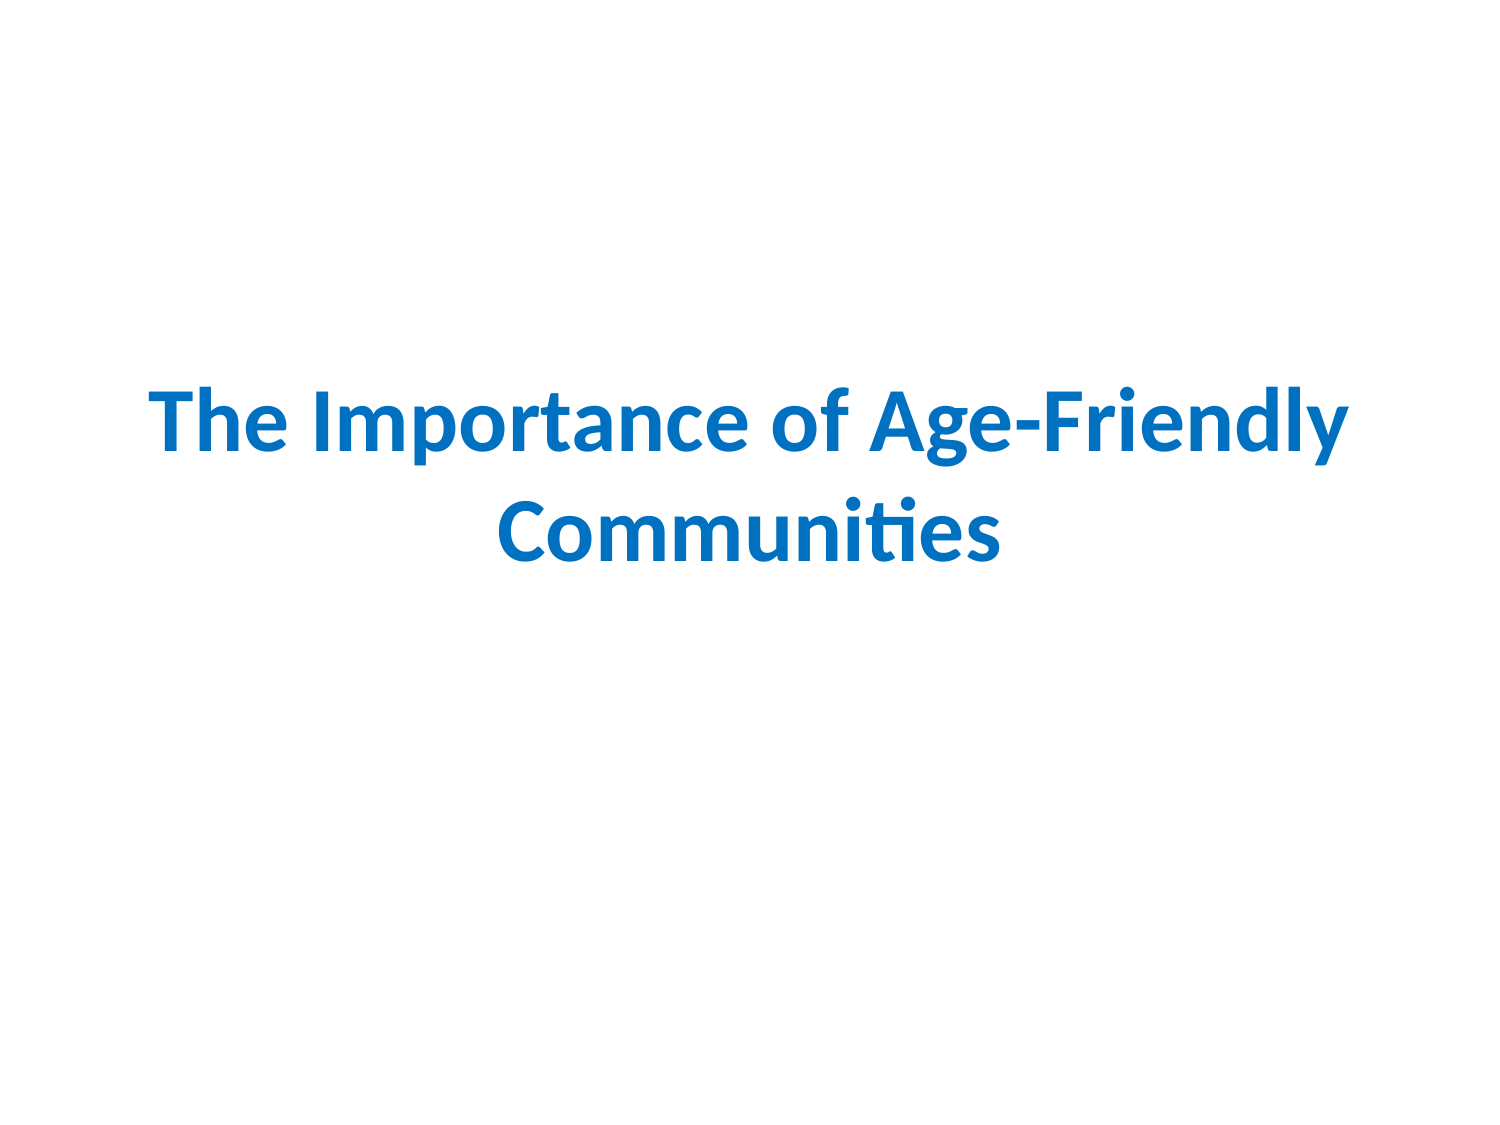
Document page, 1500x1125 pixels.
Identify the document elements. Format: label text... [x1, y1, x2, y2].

title The Importance of Age-Friendly Communities [112, 349, 1388, 591]
